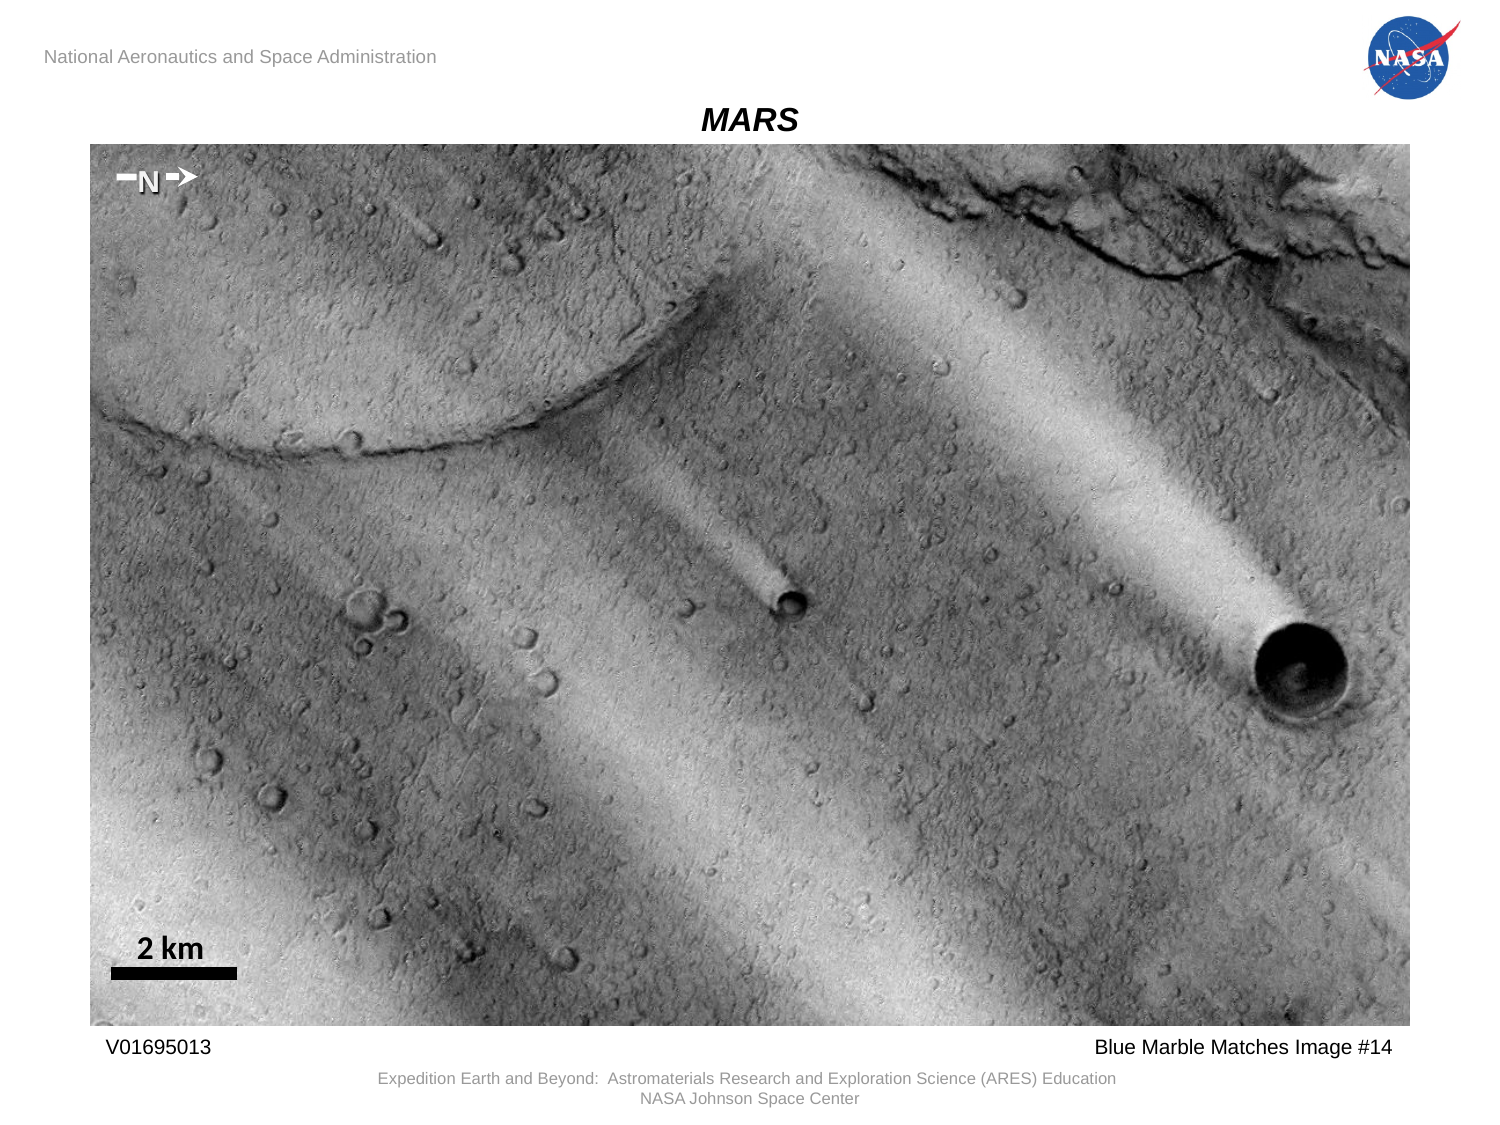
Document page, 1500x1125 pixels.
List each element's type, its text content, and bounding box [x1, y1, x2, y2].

picture [1362, 15, 1461, 100]
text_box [90, 144, 1410, 1067]
text_box MARS [381, 91, 1119, 143]
